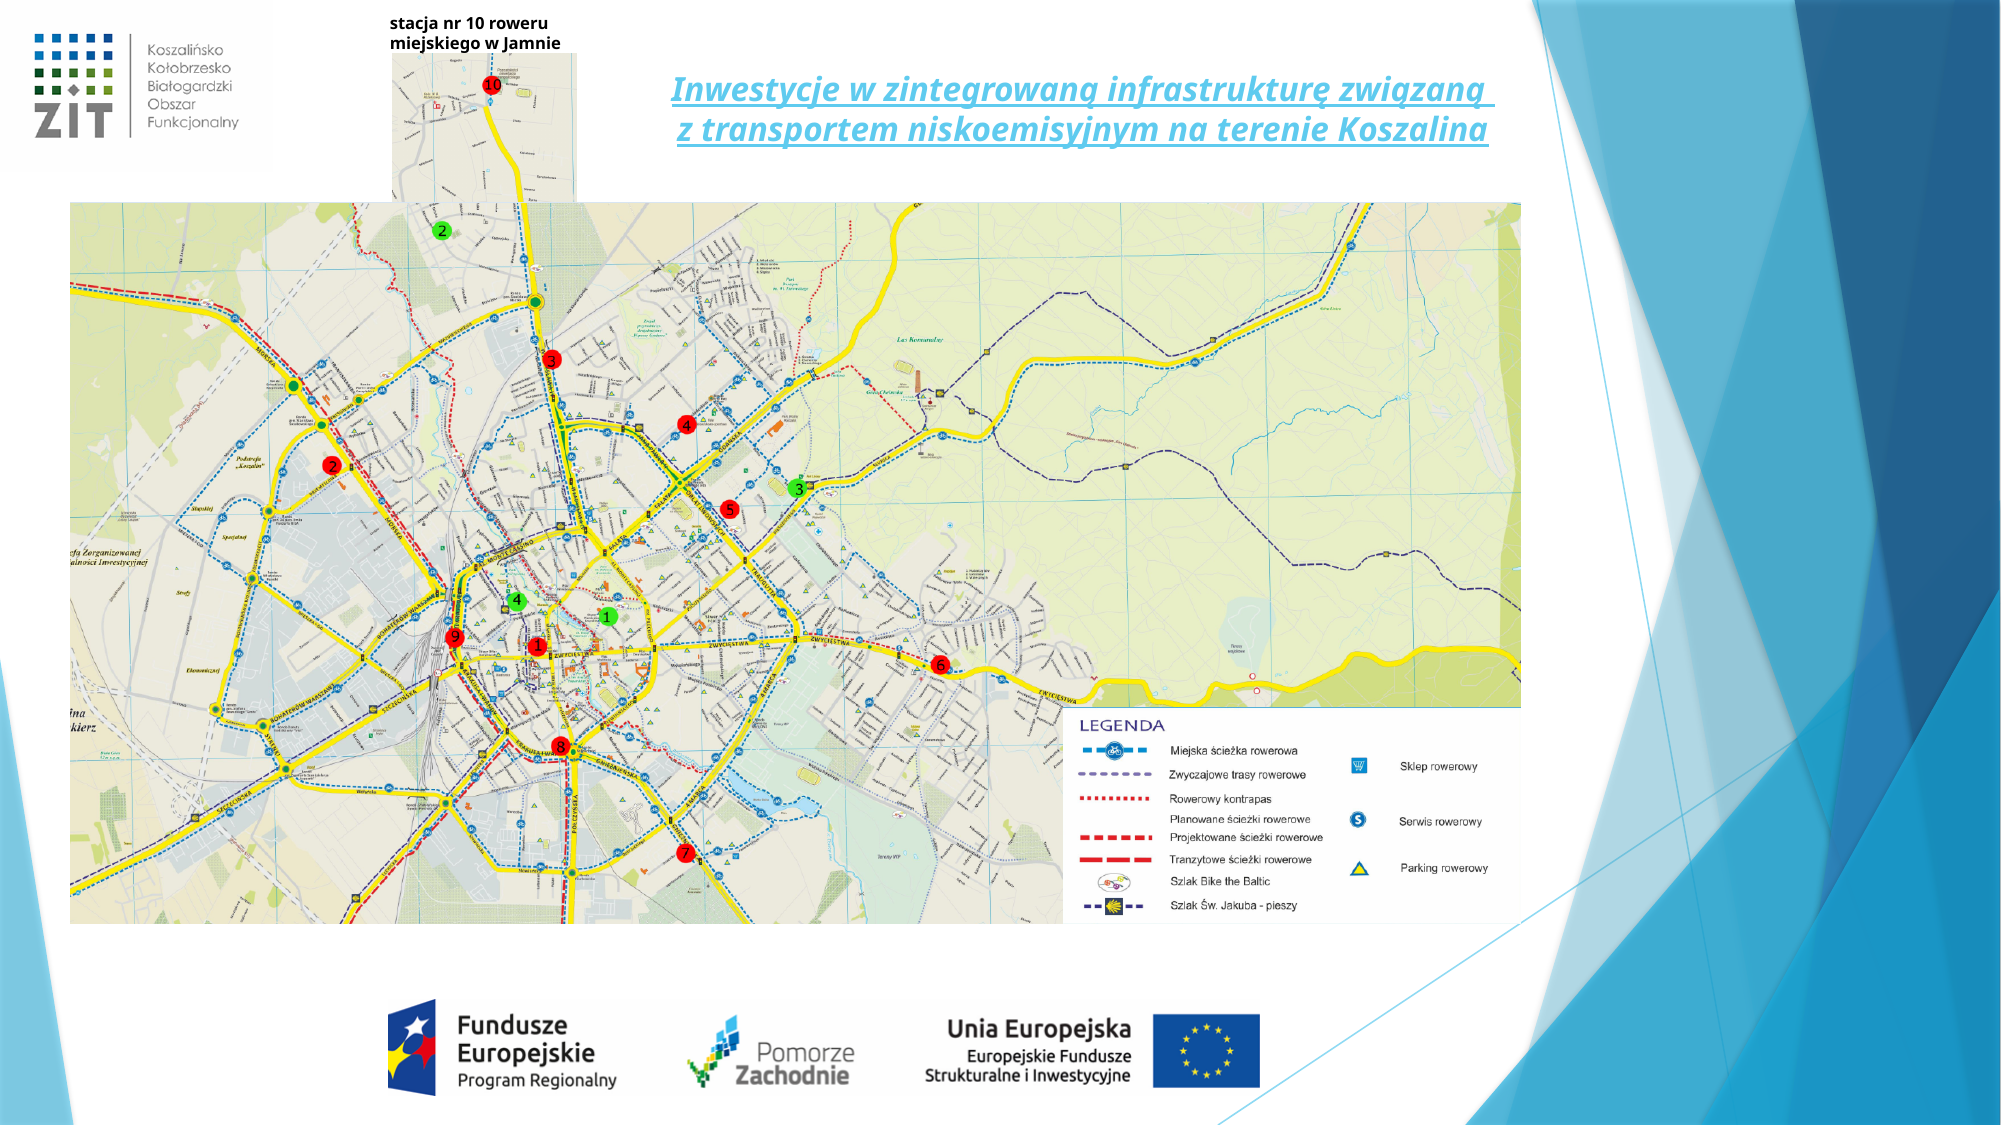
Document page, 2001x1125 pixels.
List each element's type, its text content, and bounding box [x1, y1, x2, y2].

title Inwestycje w zintegrowaną infrastrukturę związaną z transportem niskoemisyjnym na terenie Koszalina [628, 60, 1538, 172]
picture [391, 53, 577, 202]
picture [1063, 706, 1522, 924]
picture [388, 998, 1261, 1096]
picture [0, 0, 273, 172]
text_box stacja nr 10 roweru miejskiego w Jamnie [374, 5, 594, 60]
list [70, 202, 1522, 924]
